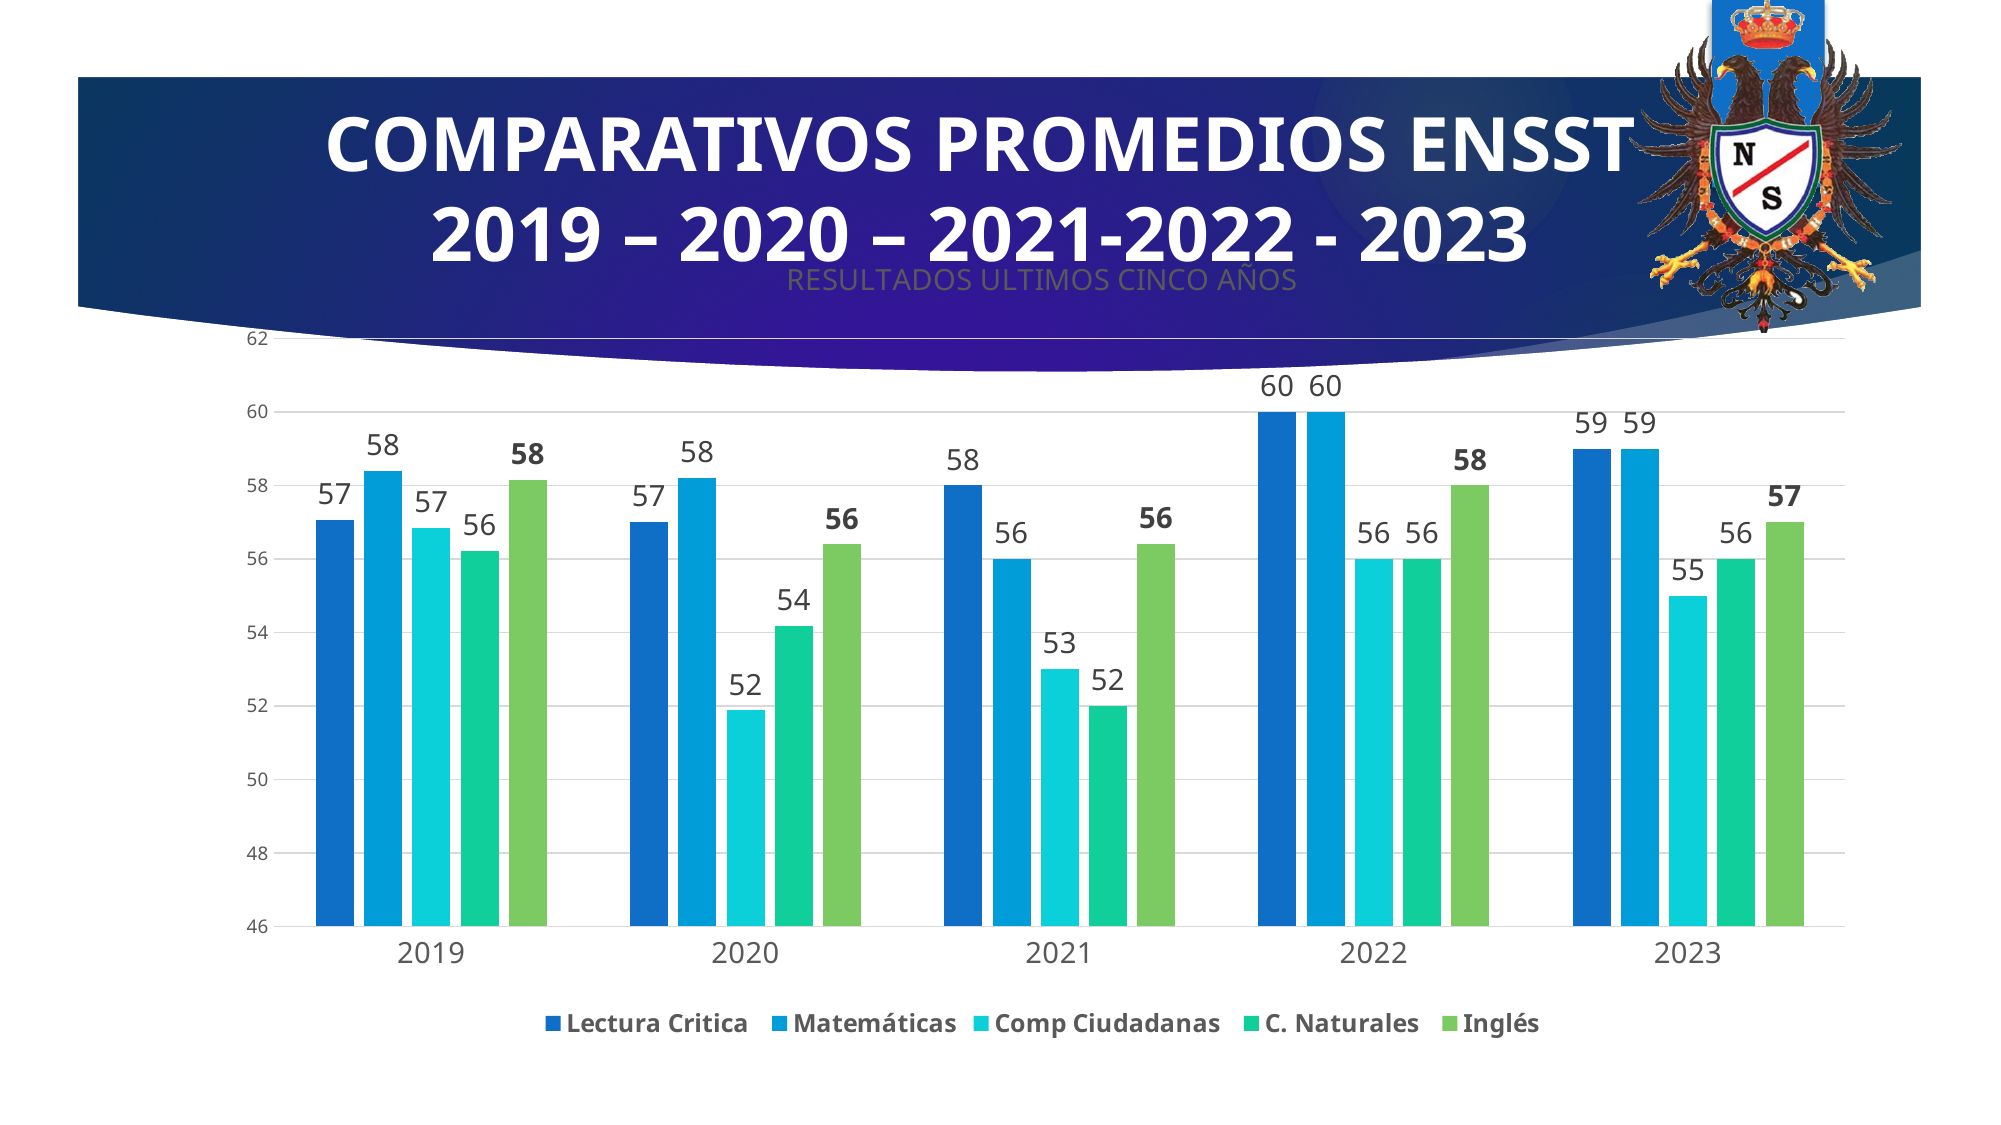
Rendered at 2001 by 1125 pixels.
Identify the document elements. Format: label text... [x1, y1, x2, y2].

title COMPARATIVOS PROMEDIOS ENSST 2019 – 2020 – 2021-2022 - 2023 [275, 78, 1613, 225]
chart [212, 225, 1879, 1047]
picture [1619, 0, 1909, 334]
